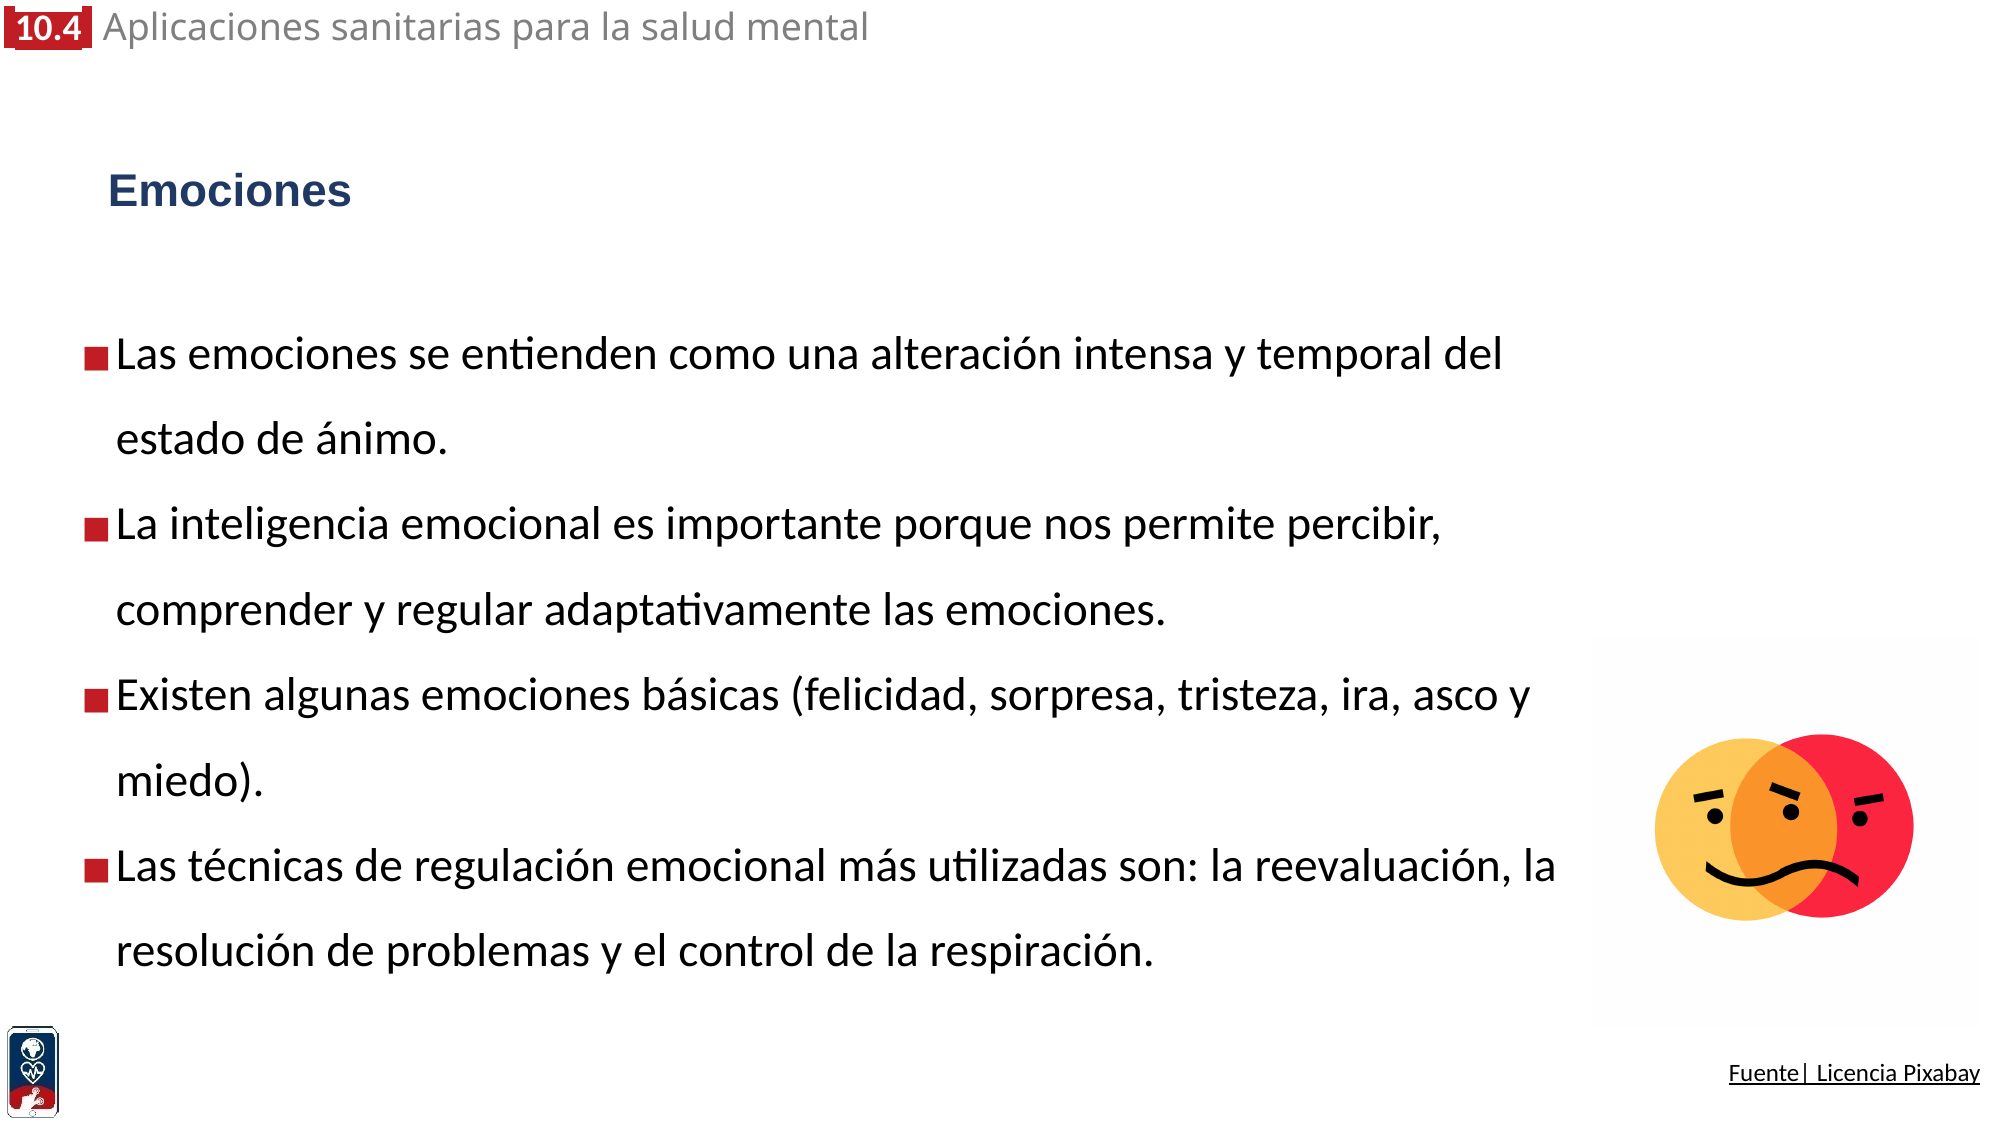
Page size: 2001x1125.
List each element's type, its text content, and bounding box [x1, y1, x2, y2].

picture [1591, 638, 1979, 1027]
text_box Fuente| Licencia Pixabay [1599, 1048, 1996, 1095]
list Las emociones se entienden como una alteración intensa y temporal del estado de ánimo. La inteligencia emocional es importante porque nos permite percibir, comprender y regular adaptativamente las emociones. Existen algunas emociones básicas (felicidad, sorpresa, tristeza, ira, asco y miedo). Las técnicas de regulación emocional más utilizadas son: la reevaluación, la resolución de problemas y el control de la respiración. [65, 285, 1631, 992]
picture [7, 1026, 59, 1118]
title Emociones [92, 138, 1908, 238]
